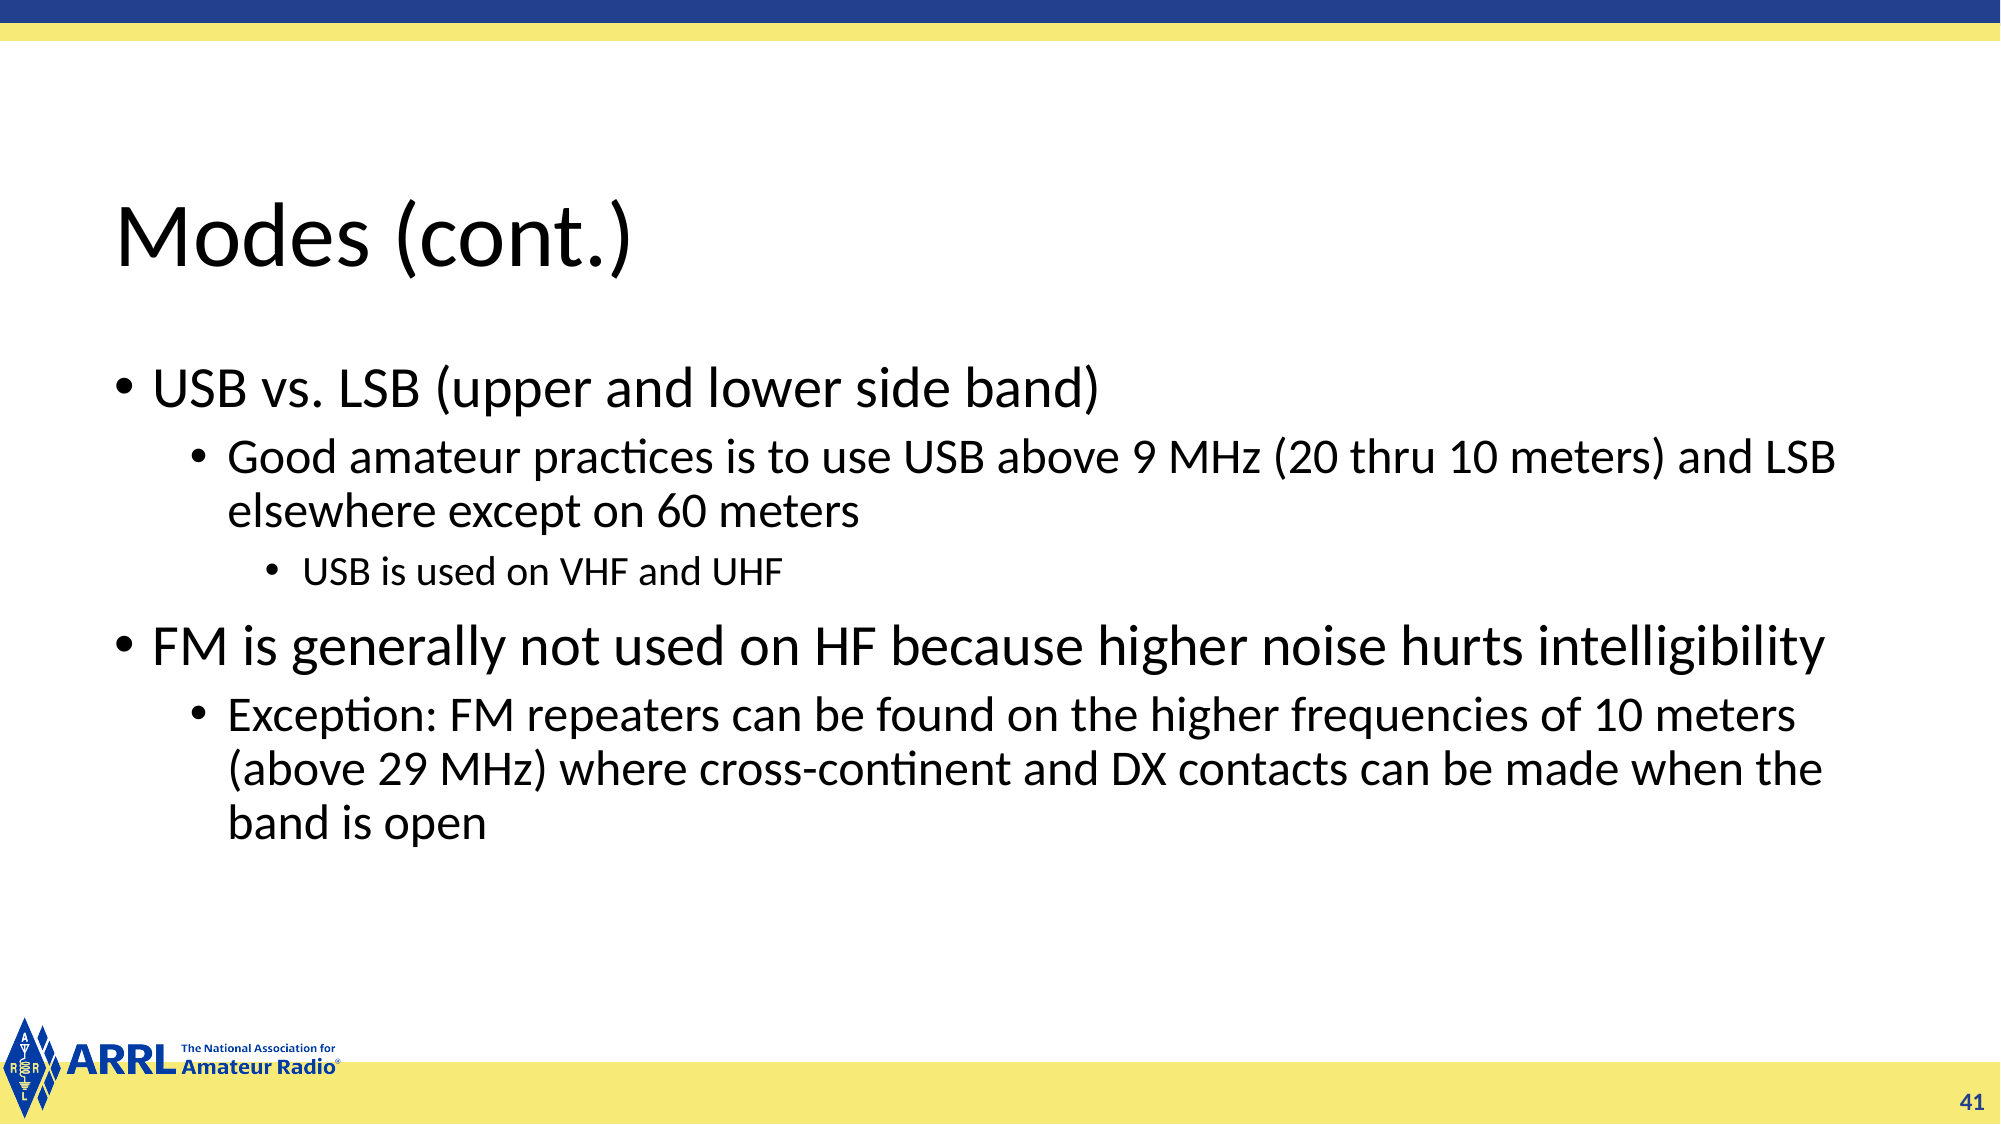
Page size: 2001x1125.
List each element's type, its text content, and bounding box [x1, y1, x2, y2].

title Modes (cont.) [99, 179, 1900, 323]
list USB vs. LSB (upper and lower side band) Good amateur practices is to use USB above 9 MHz (20 thru 10 meters) and LSB elsewhere except on 60 meters USB is used on VHF and UHF FM is generally not used on HF because higher noise hurts intelligibility Exception: FM repeaters can be found on the higher frequencies of 10 meters (above 29 MHz) where cross-continent and DX contacts can be made when the band is open [99, 350, 1900, 1037]
picture [1, 1015, 342, 1121]
